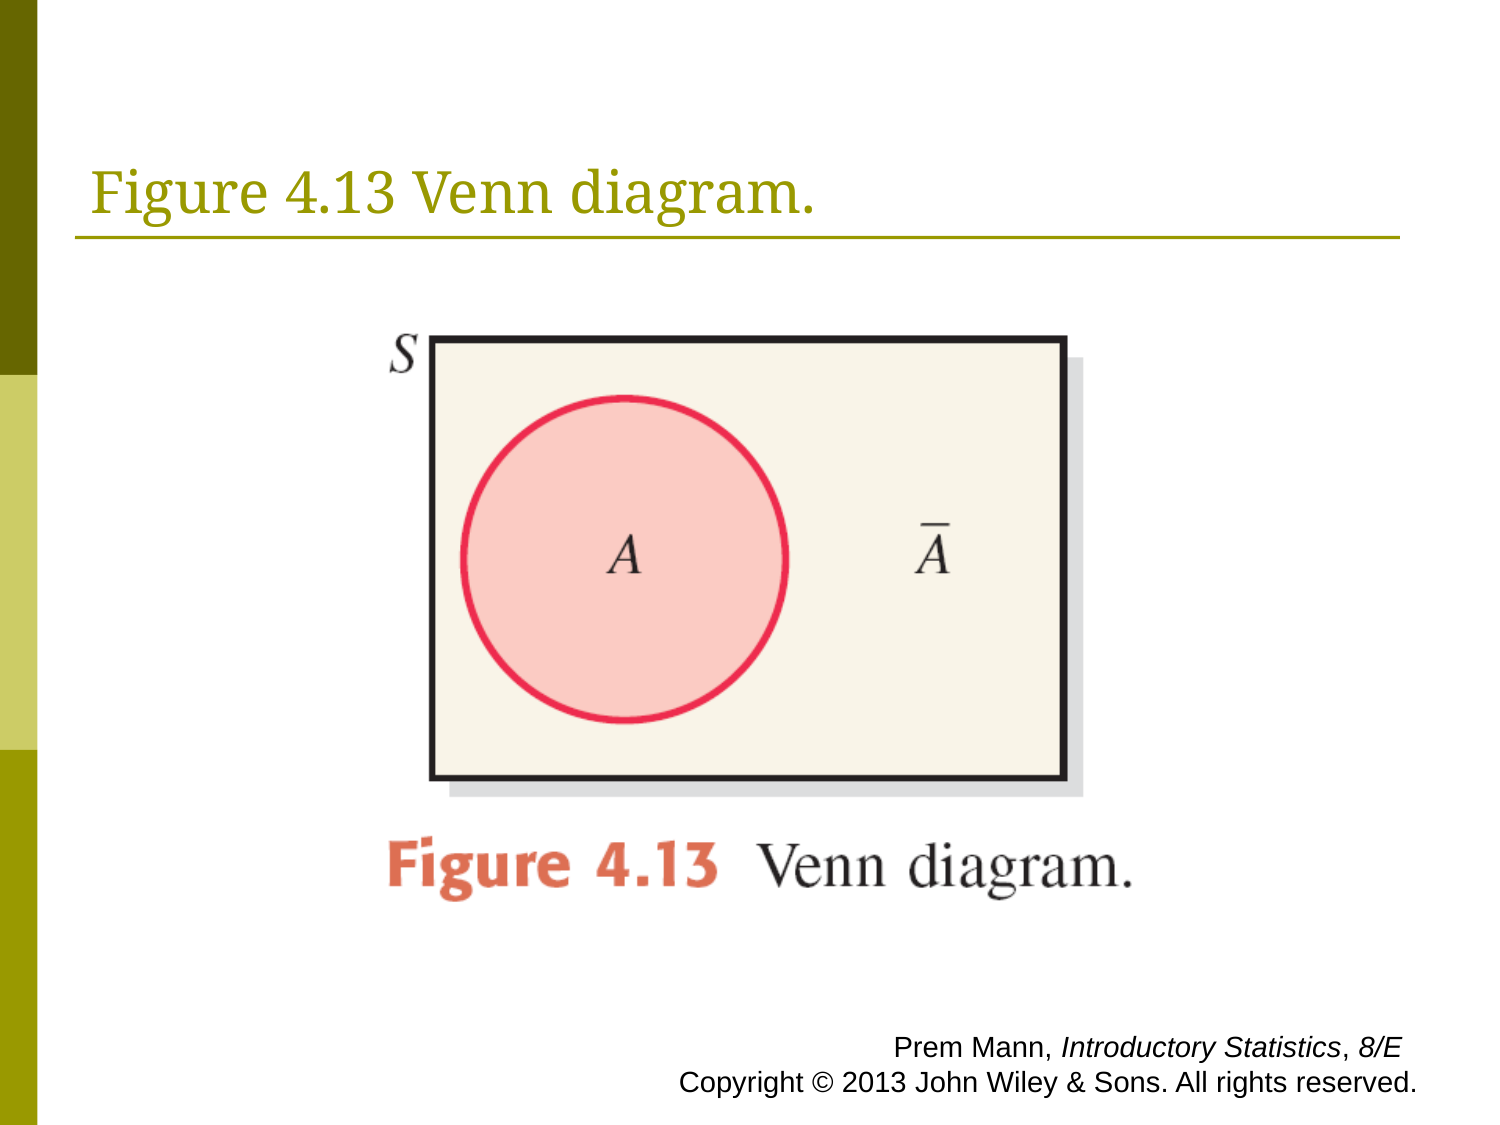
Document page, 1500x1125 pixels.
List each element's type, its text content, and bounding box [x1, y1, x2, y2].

title Figure 4.13 Venn diagram. [75, 45, 1425, 233]
text_box Prem Mann, Introductory Statistics, 8/E Copyright © 2013 John Wiley & Sons. All rights reserved. [664, 1020, 1449, 1106]
picture [362, 294, 1168, 938]
